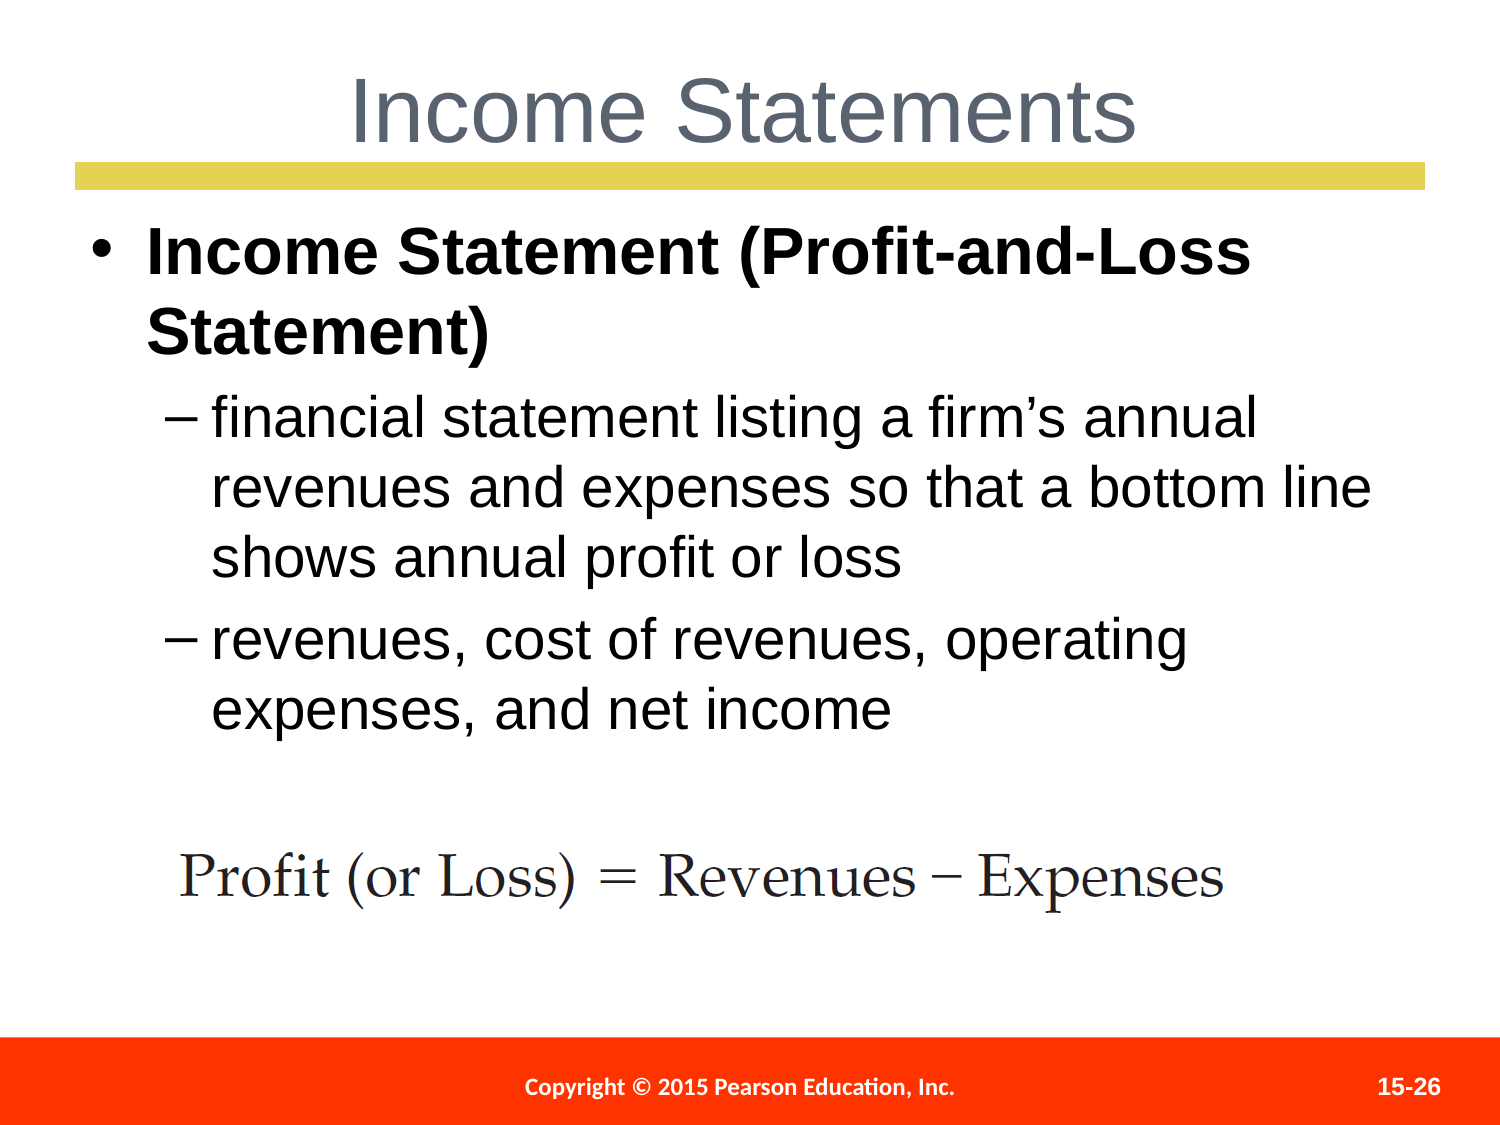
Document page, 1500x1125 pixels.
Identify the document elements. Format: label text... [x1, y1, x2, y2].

list Income Statement (Profit-and-Loss Statement) financial statement listing a firm’s annual revenues and expenses so that a bottom line shows annual profit or loss revenues, cost of revenues, operating expenses, and net income [74, 199, 1426, 1006]
picture [174, 837, 1236, 923]
title Income Statements [49, 12, 1438, 201]
